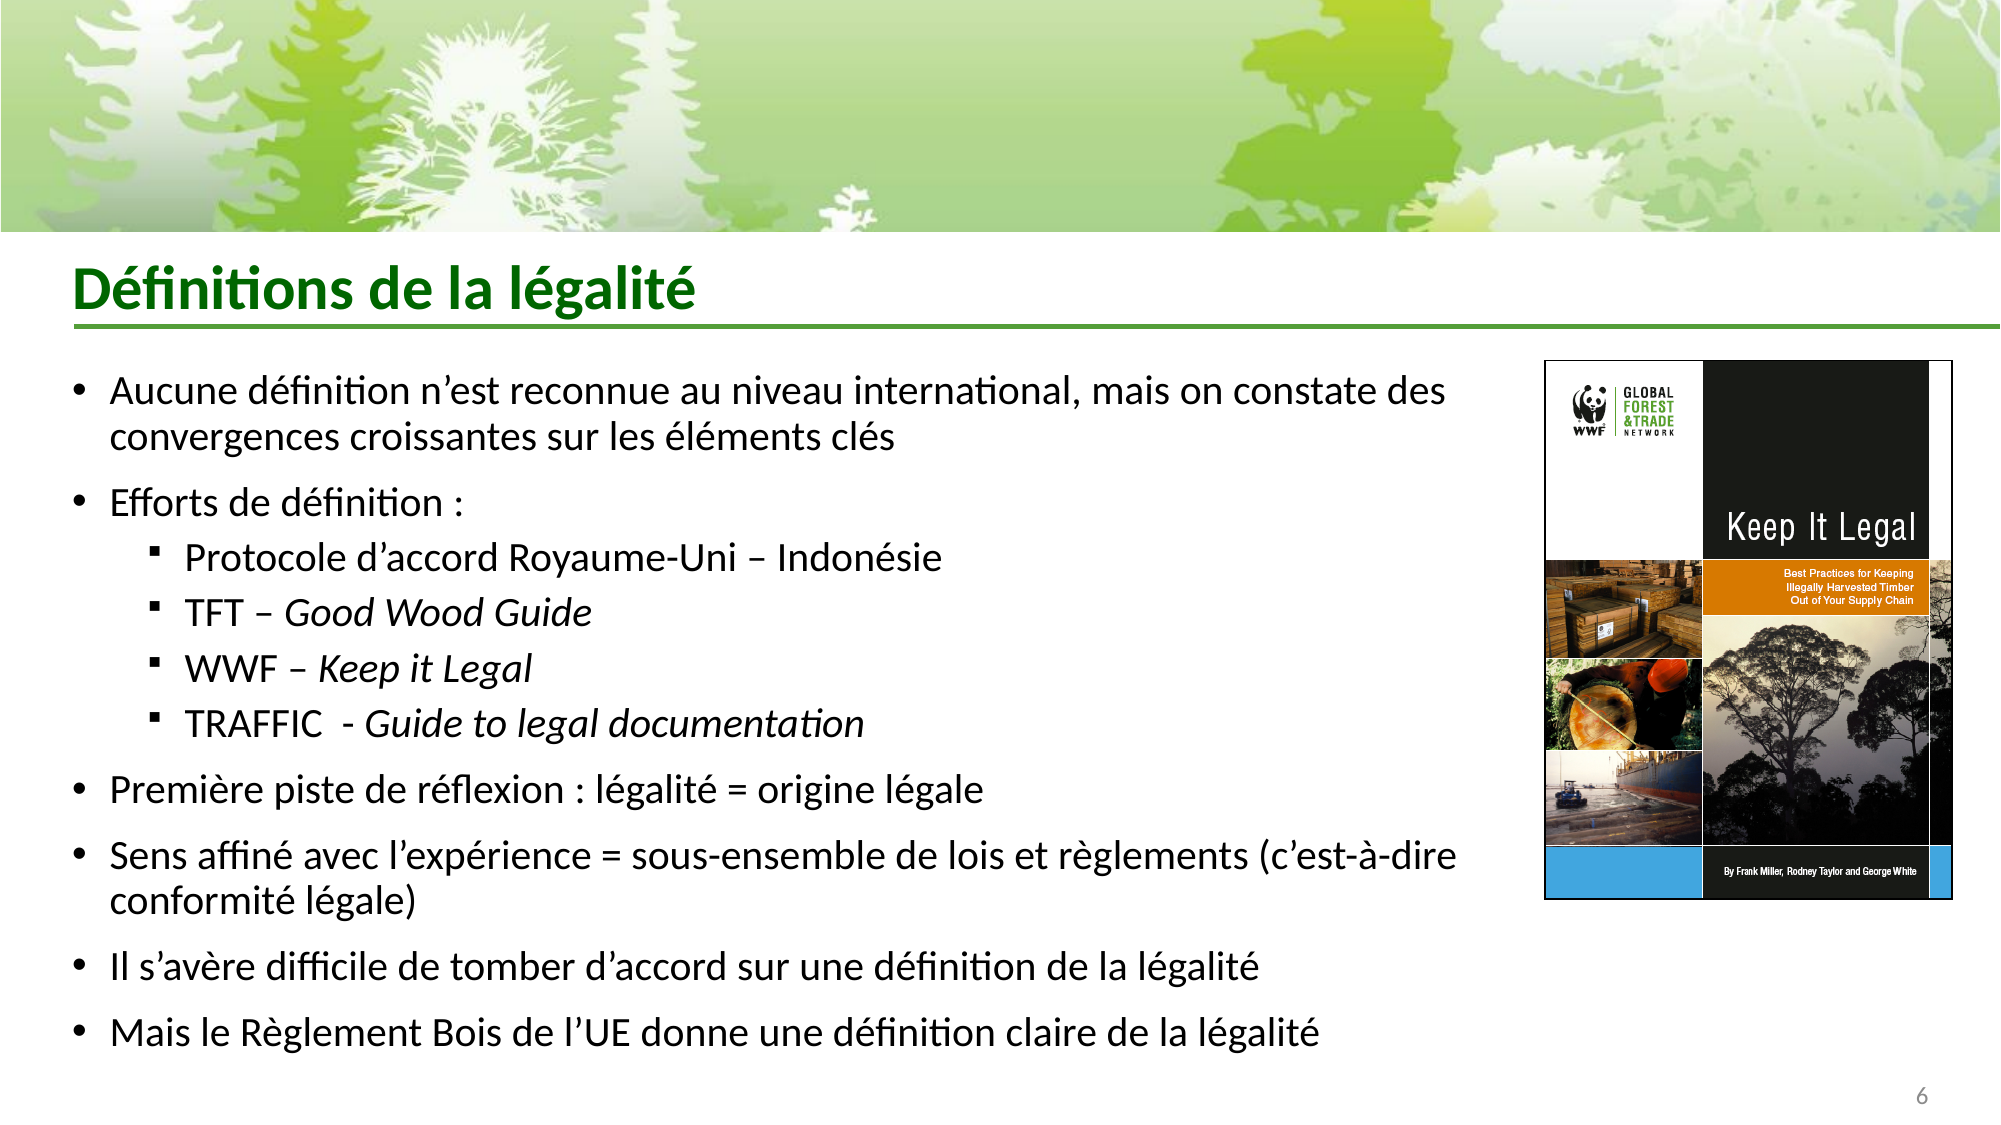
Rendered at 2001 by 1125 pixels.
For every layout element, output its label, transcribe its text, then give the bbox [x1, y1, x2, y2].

title Définitions de la légalité [57, 195, 1408, 361]
picture [0, 0, 2000, 232]
picture [1545, 361, 1952, 899]
list Aucune définition n’est reconnue au niveau international, mais on constate des convergences croissantes sur les éléments clés Efforts de définition : Protocole d’accord Royaume-Uni – Indonésie TFT – Good Wood Guide WWF – Keep it Legal TRAFFIC - Guide to legal documentation Première piste de réflexion : légalité = origine légale Sens affiné avec l’expérience = sous-ensemble de lois et règlements (c’est-à-dire conformité légale) Il s’avère difficile de tomber d’accord sur une définition de la légalité Mais le Règlement Bois de l’UE donne une définition claire de la légalité [57, 361, 1520, 1125]
slide_number 6 [1493, 1065, 1944, 1125]
